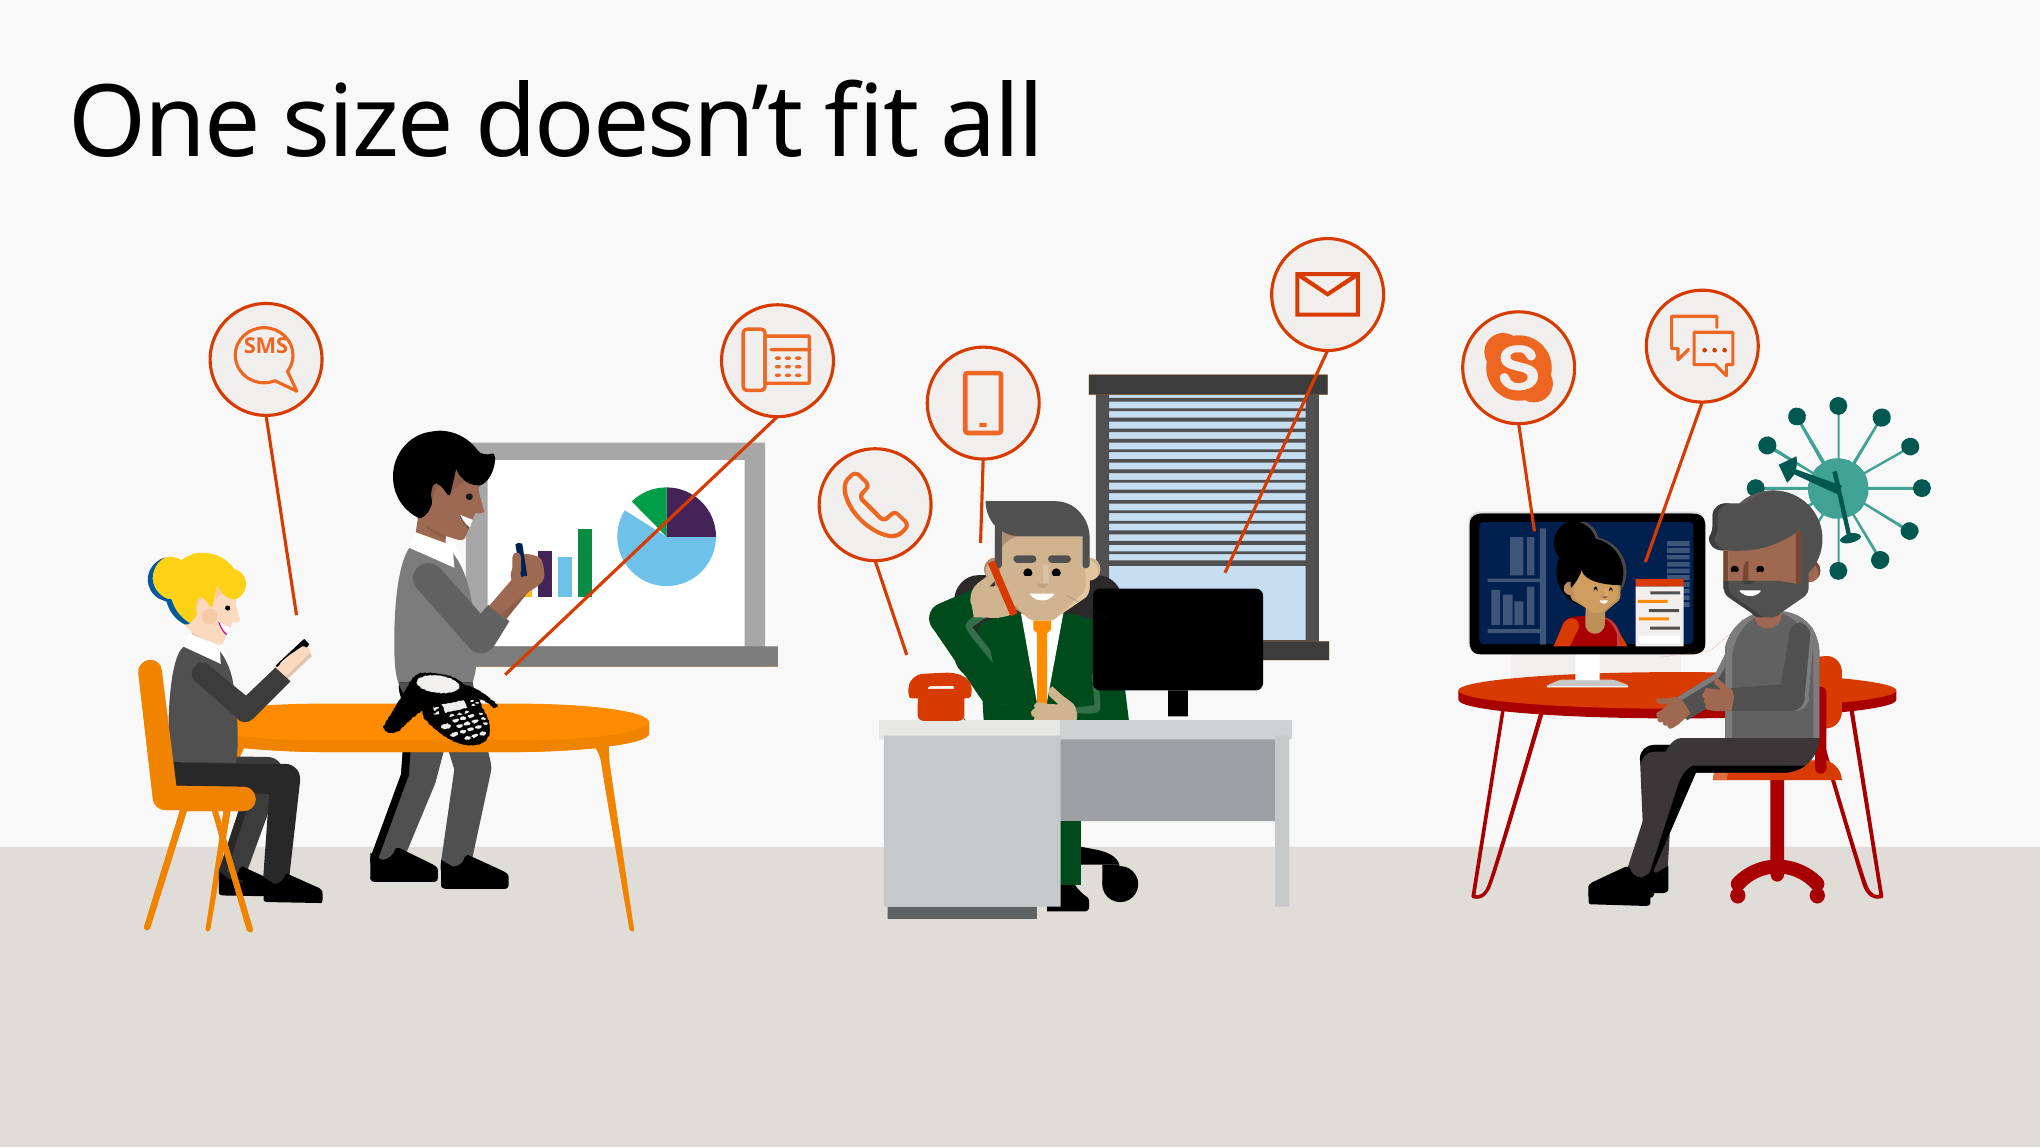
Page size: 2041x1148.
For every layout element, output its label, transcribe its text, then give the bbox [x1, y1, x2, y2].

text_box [1645, 289, 1759, 563]
title One size doesn’t fit all [45, 54, 1996, 206]
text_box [209, 303, 323, 616]
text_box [1462, 311, 1575, 532]
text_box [878, 374, 1330, 920]
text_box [1458, 396, 1933, 907]
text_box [927, 346, 1040, 544]
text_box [137, 430, 779, 933]
text_box [0, 846, 2040, 1148]
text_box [1224, 238, 1384, 574]
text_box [818, 448, 932, 656]
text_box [505, 304, 834, 675]
